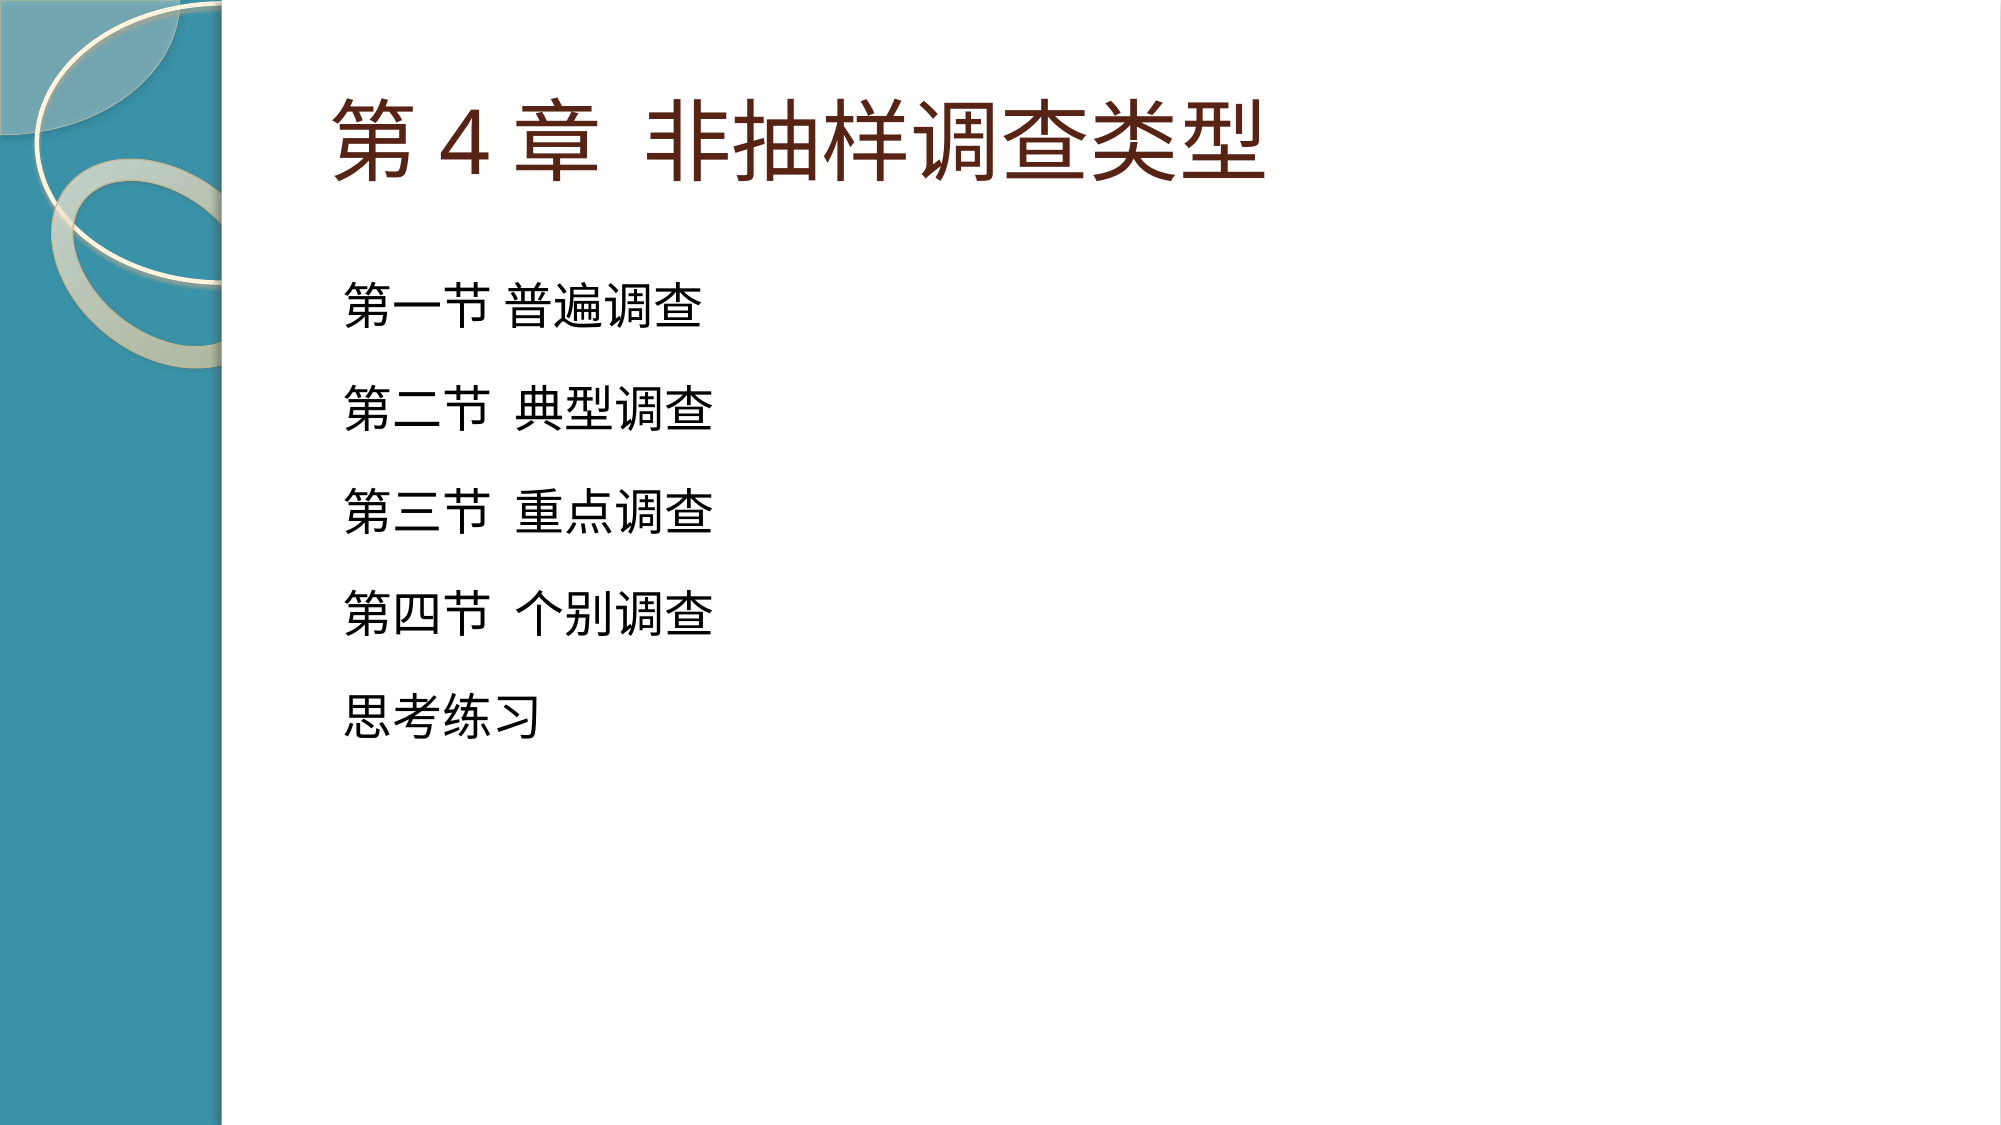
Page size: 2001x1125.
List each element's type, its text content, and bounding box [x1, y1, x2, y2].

title 第4章 非抽样调查类型 [313, 45, 1954, 233]
list 第一节 普遍调查 第二节 典型调查 第三节 重点调查 第四节 个别调查 思考练习 [313, 237, 1954, 1025]
